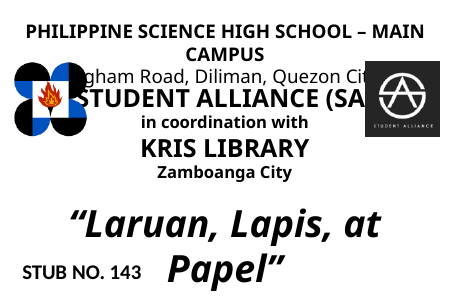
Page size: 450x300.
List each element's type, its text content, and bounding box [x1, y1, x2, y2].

text_box PHILIPPINE SCIENCE HIGH SCHOOL – MAIN CAMPUS Agham Road, Diliman, Quezon City [0, 12, 450, 74]
text_box STUDENT ALLIANCE (SA) in coordination with KRIS LIBRARY Zamboanga City [0, 74, 450, 190]
text_box STUB NO. 143 [7, 251, 213, 292]
picture [364, 60, 441, 137]
text_box “Laruan, Lapis, at Papel” [0, 192, 450, 298]
picture [12, 60, 88, 137]
